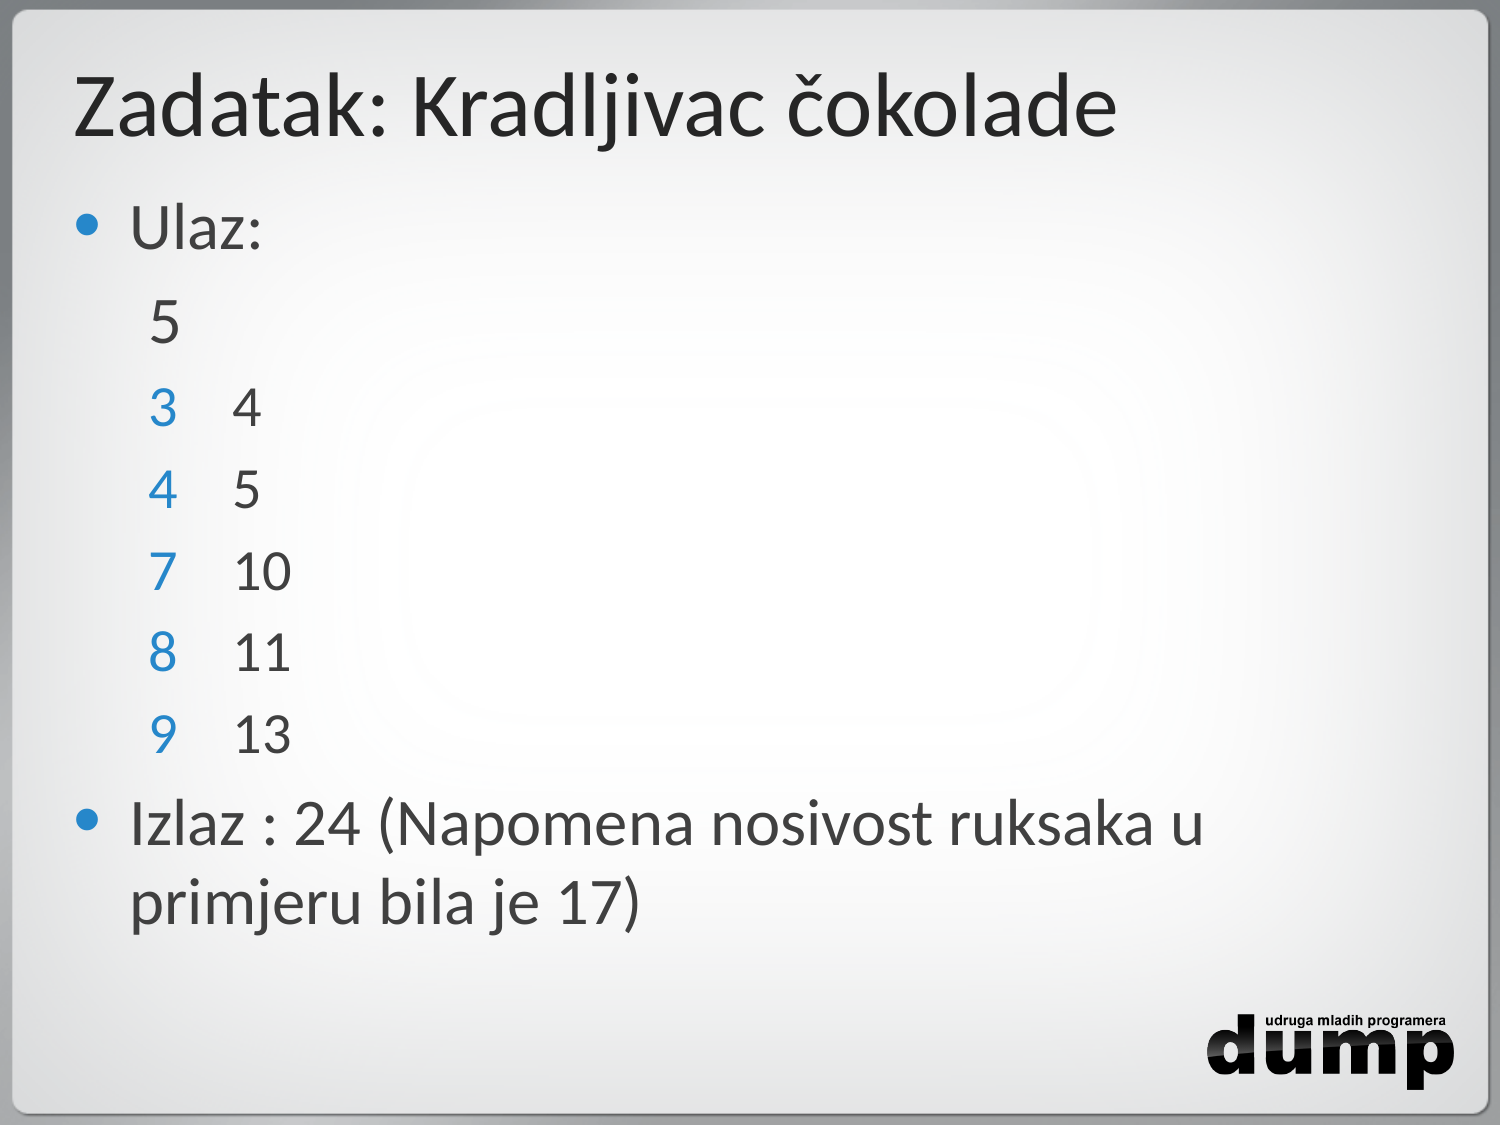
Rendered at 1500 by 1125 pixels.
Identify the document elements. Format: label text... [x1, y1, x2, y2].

picture [0, 0, 1500, 1125]
list Ulaz: 5 4 5 10 11 13 Izlaz : 24 (Napomena nosivost ruksaka u primjeru bila je 17) [58, 175, 1426, 986]
title Zadatak: Kradljivac čokolade [58, 23, 1425, 175]
